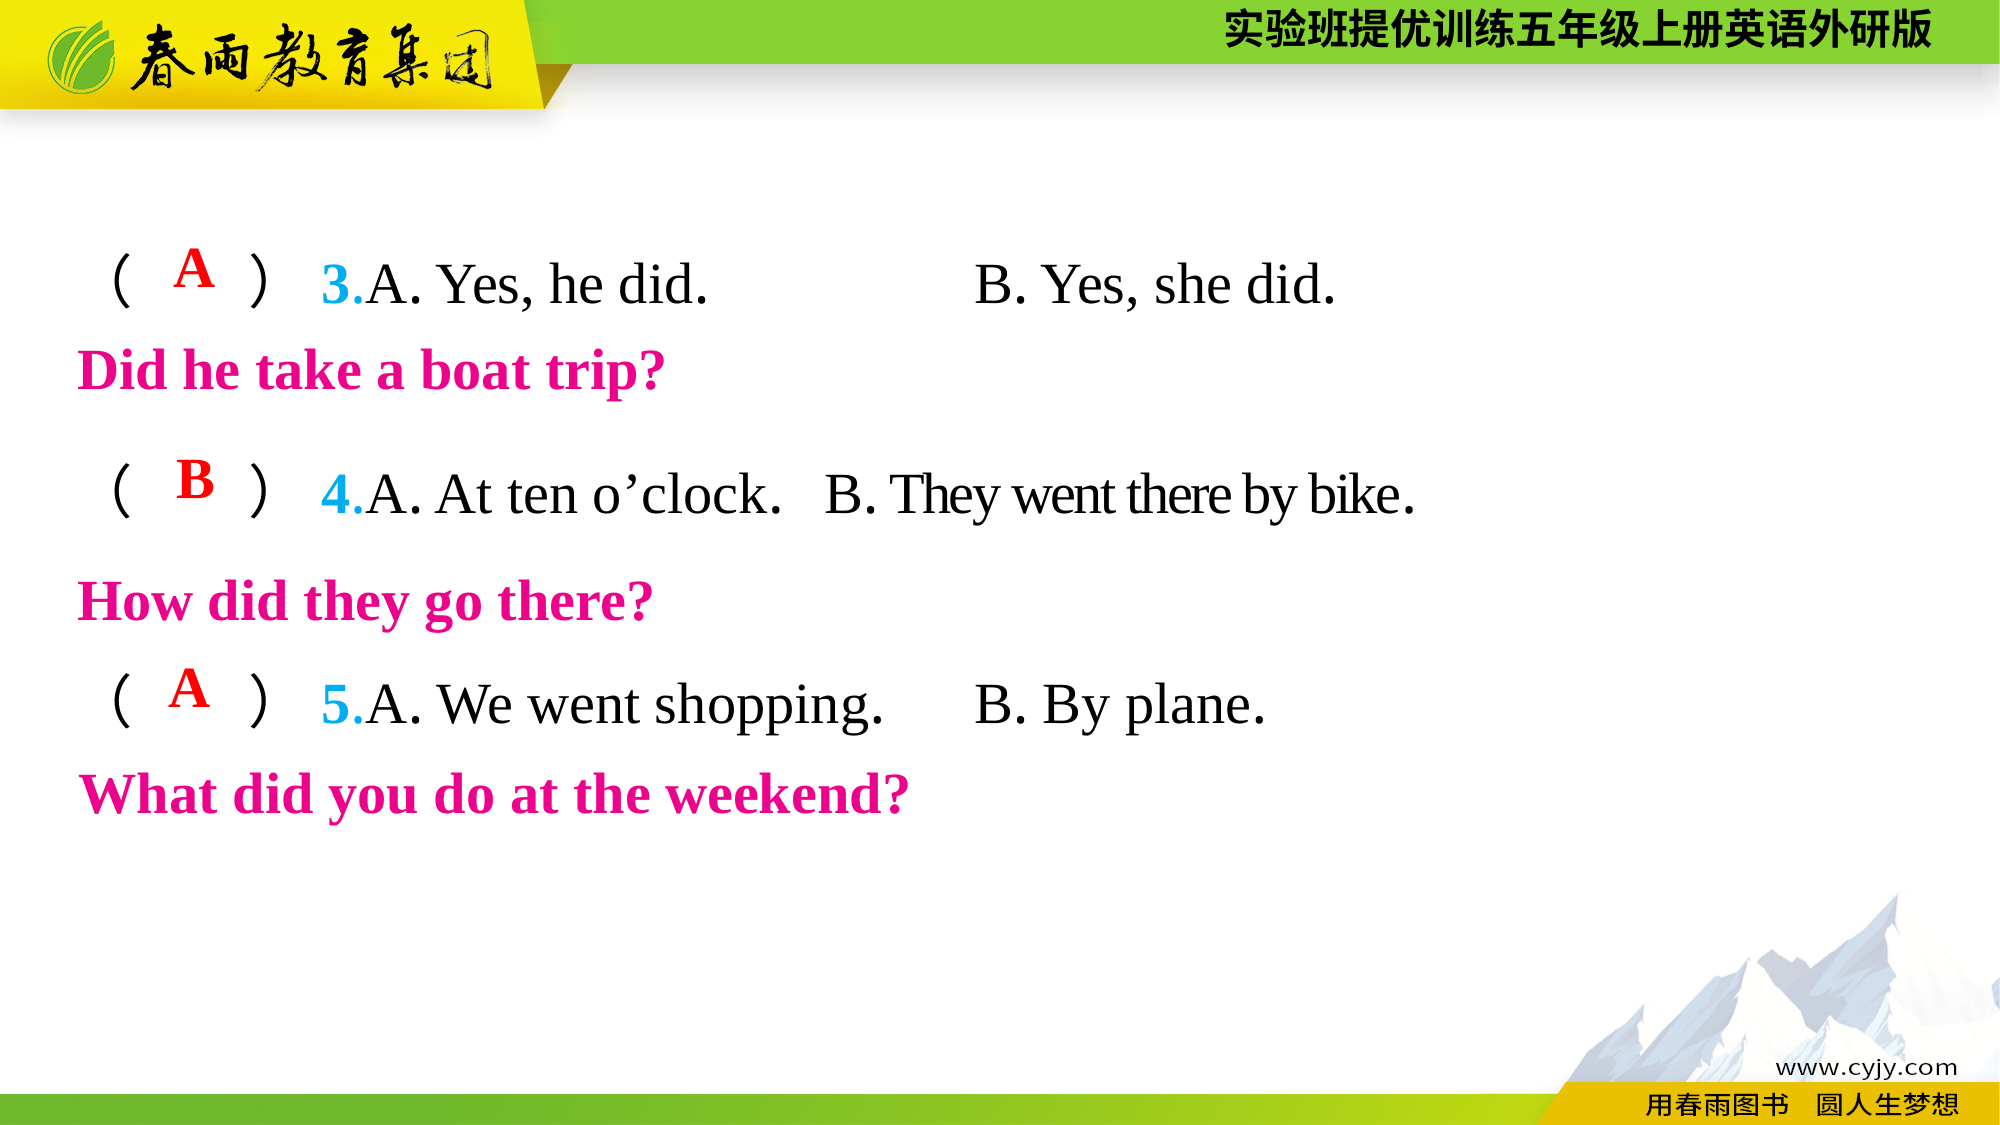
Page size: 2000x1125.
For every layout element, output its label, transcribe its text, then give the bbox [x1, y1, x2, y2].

text_box A [153, 641, 226, 727]
text_box A [158, 221, 231, 307]
text_box What did you do at the weekend? [64, 713, 942, 833]
text_box How did they go there? [62, 519, 671, 640]
picture [0, 0, 2000, 1125]
text_box B [161, 432, 231, 518]
list （ ）3.A. Yes, he did. B. Yes, she did. （ ）4.A. At ten o’clock. B. They went there by bike. （ ）5.A. We went shopping. B. By plane. [59, 203, 1944, 749]
text_box Did he take a boat trip? [62, 288, 684, 409]
